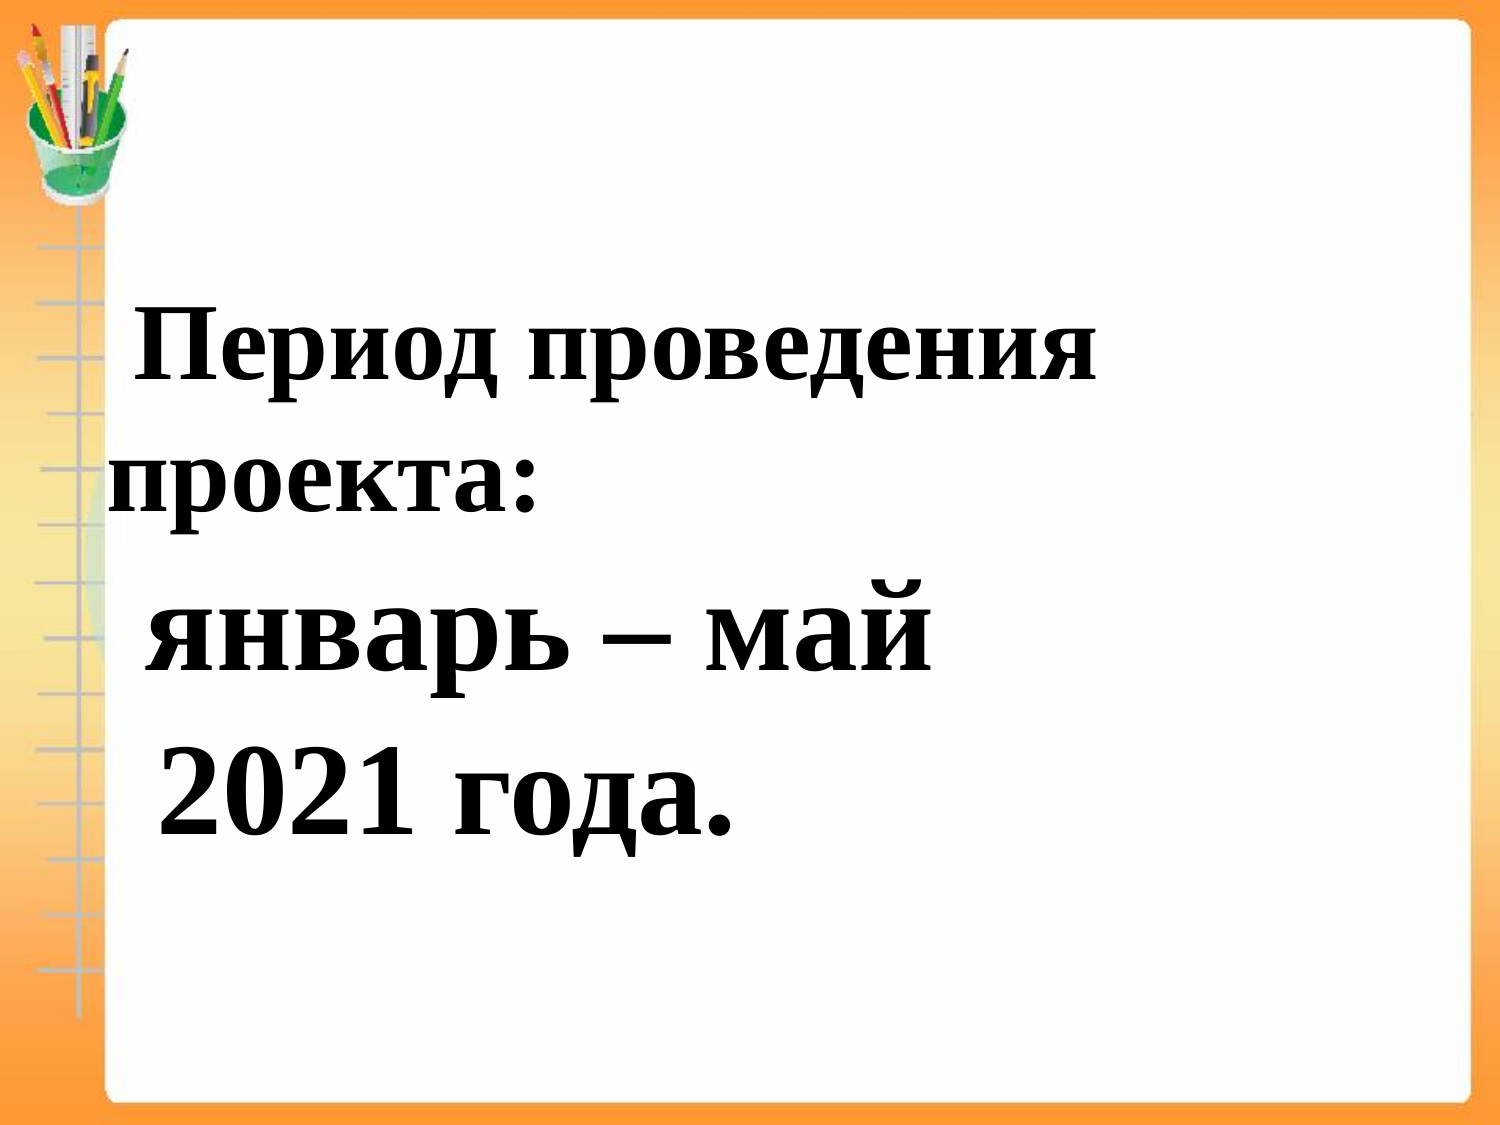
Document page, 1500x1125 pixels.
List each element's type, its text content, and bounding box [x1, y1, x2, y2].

picture [0, 0, 1500, 1125]
list Период проведения проекта: январь – май 2021 года. [75, 262, 1425, 1005]
